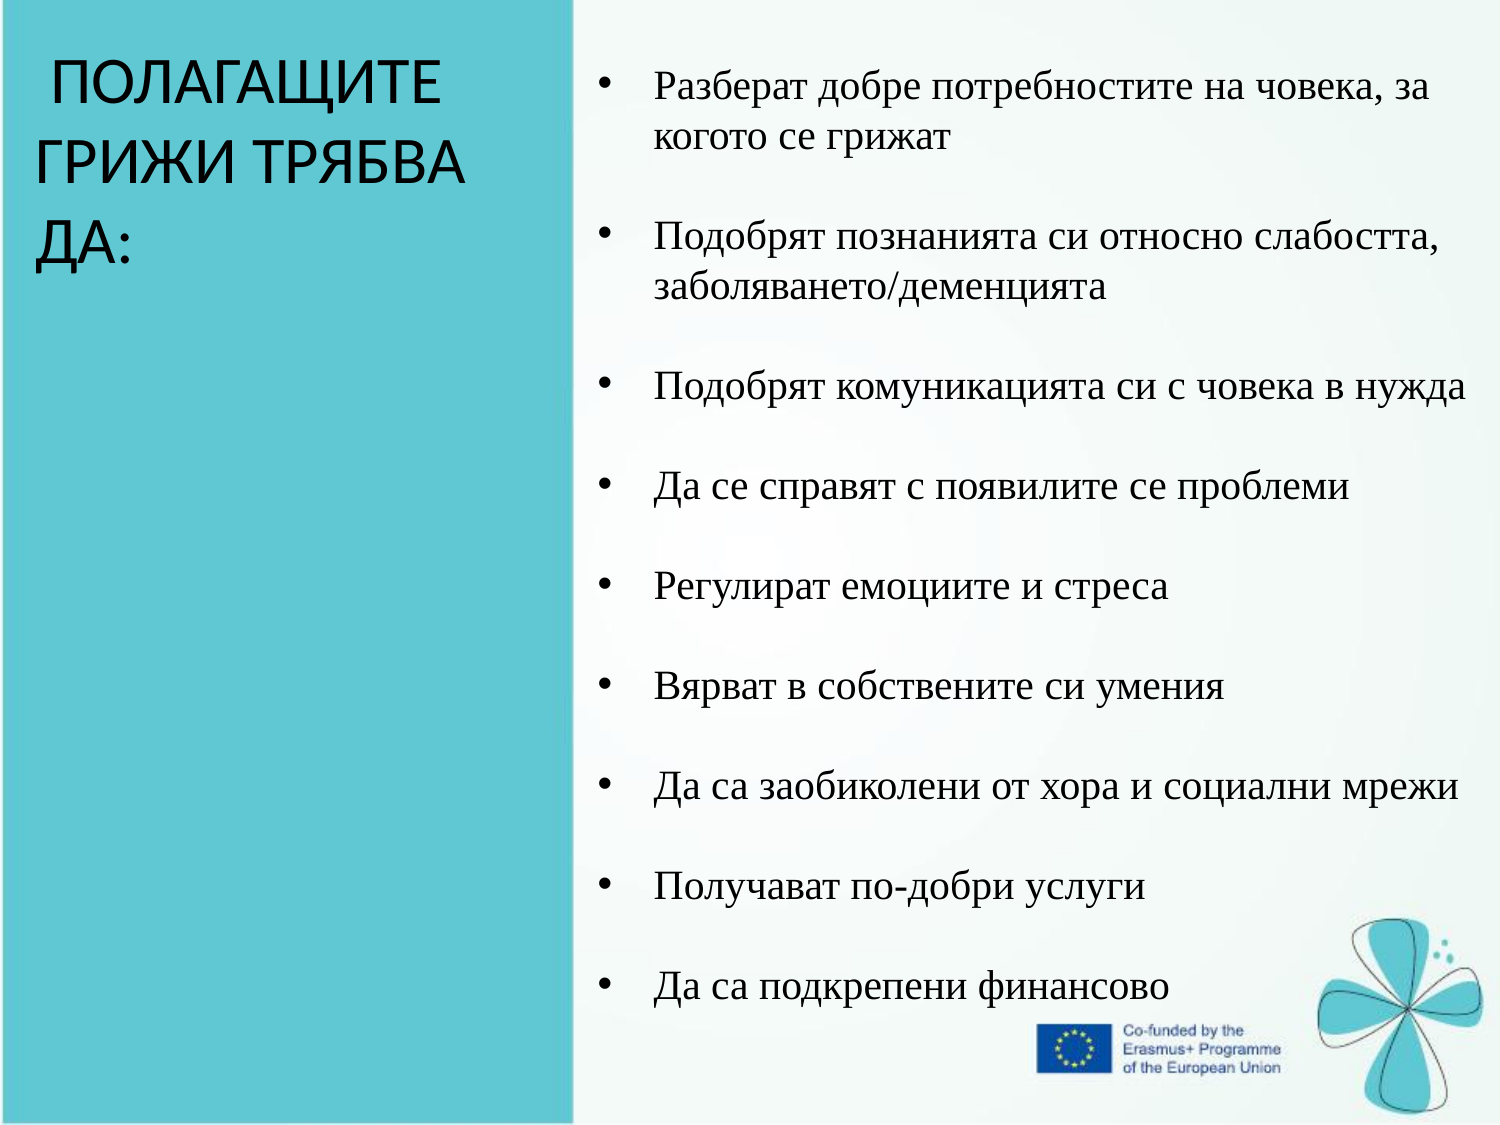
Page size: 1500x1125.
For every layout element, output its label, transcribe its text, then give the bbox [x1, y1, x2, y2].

text_box ПОЛАГАЩИТЕ ГРИЖИ ТРЯБВА ДА: [19, 28, 561, 284]
text_box Разберат добре потребностите на човека, за когото се грижат Подобрят познанията си относно слабостта, заболяването/деменцията Подобрят комуникацията си с човека в нужда Да се справят с появилите се проблеми Регулират емоциите и стреса Вярват в собствените си умения Да са заобиколени от хора и социални мрежи Получават по-добри услуги Да са подкрепени финансово [582, 50, 1500, 1016]
picture [0, 0, 1500, 1125]
